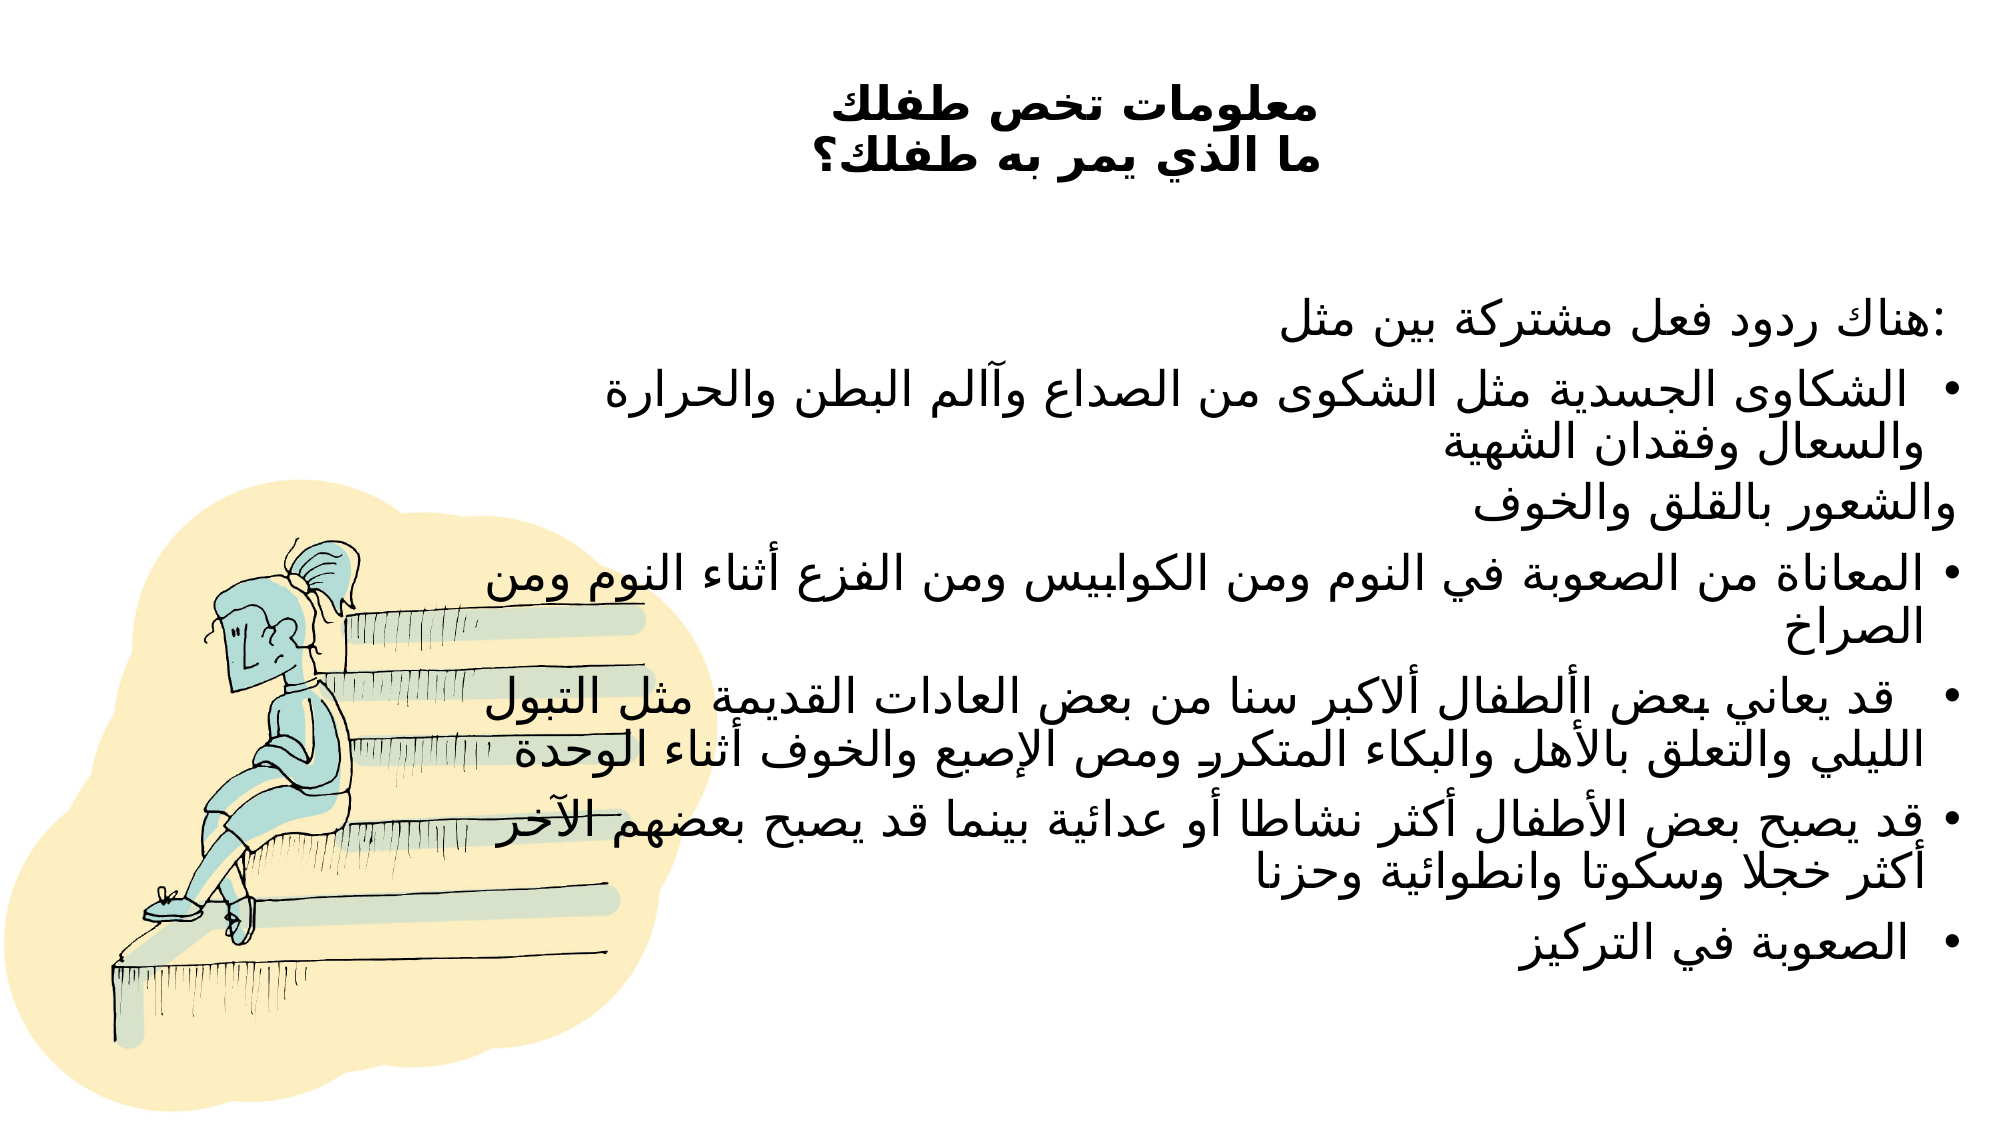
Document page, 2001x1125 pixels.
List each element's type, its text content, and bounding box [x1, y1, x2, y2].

picture [0, 378, 783, 1125]
list هناك ردود فعل مشتركة بين مثل: الشكاوى الجسدية مثل الشكوى من الصداع وآالم البطن والحرارة والسعال وفقدان الشهية والشعور بالقلق والخوف المعاناة من الصعوبة في النوم ومن الكوابيس ومن الفزع أثناء النوم ومن الصراخ قد يعاني بعض األطفال ألاكبر سنا من بعض العادات القديمة مثل التبول الليلي والتعلق بالأهل والبكاء المتكرر ومص الإصبع والخوف أثناء الوحدة قد يصبح بعض الأطفال أكثر نشاطا أو عدائية بينما قد يصبح بعضهم الآخر أكثر خجلا وسكوتا وانطوائية وحزنا الصعوبة في التركيز [467, 286, 1974, 1022]
title معلومات تخص طفلك ما الذي يمر به طفلك؟ [271, 29, 1863, 247]
